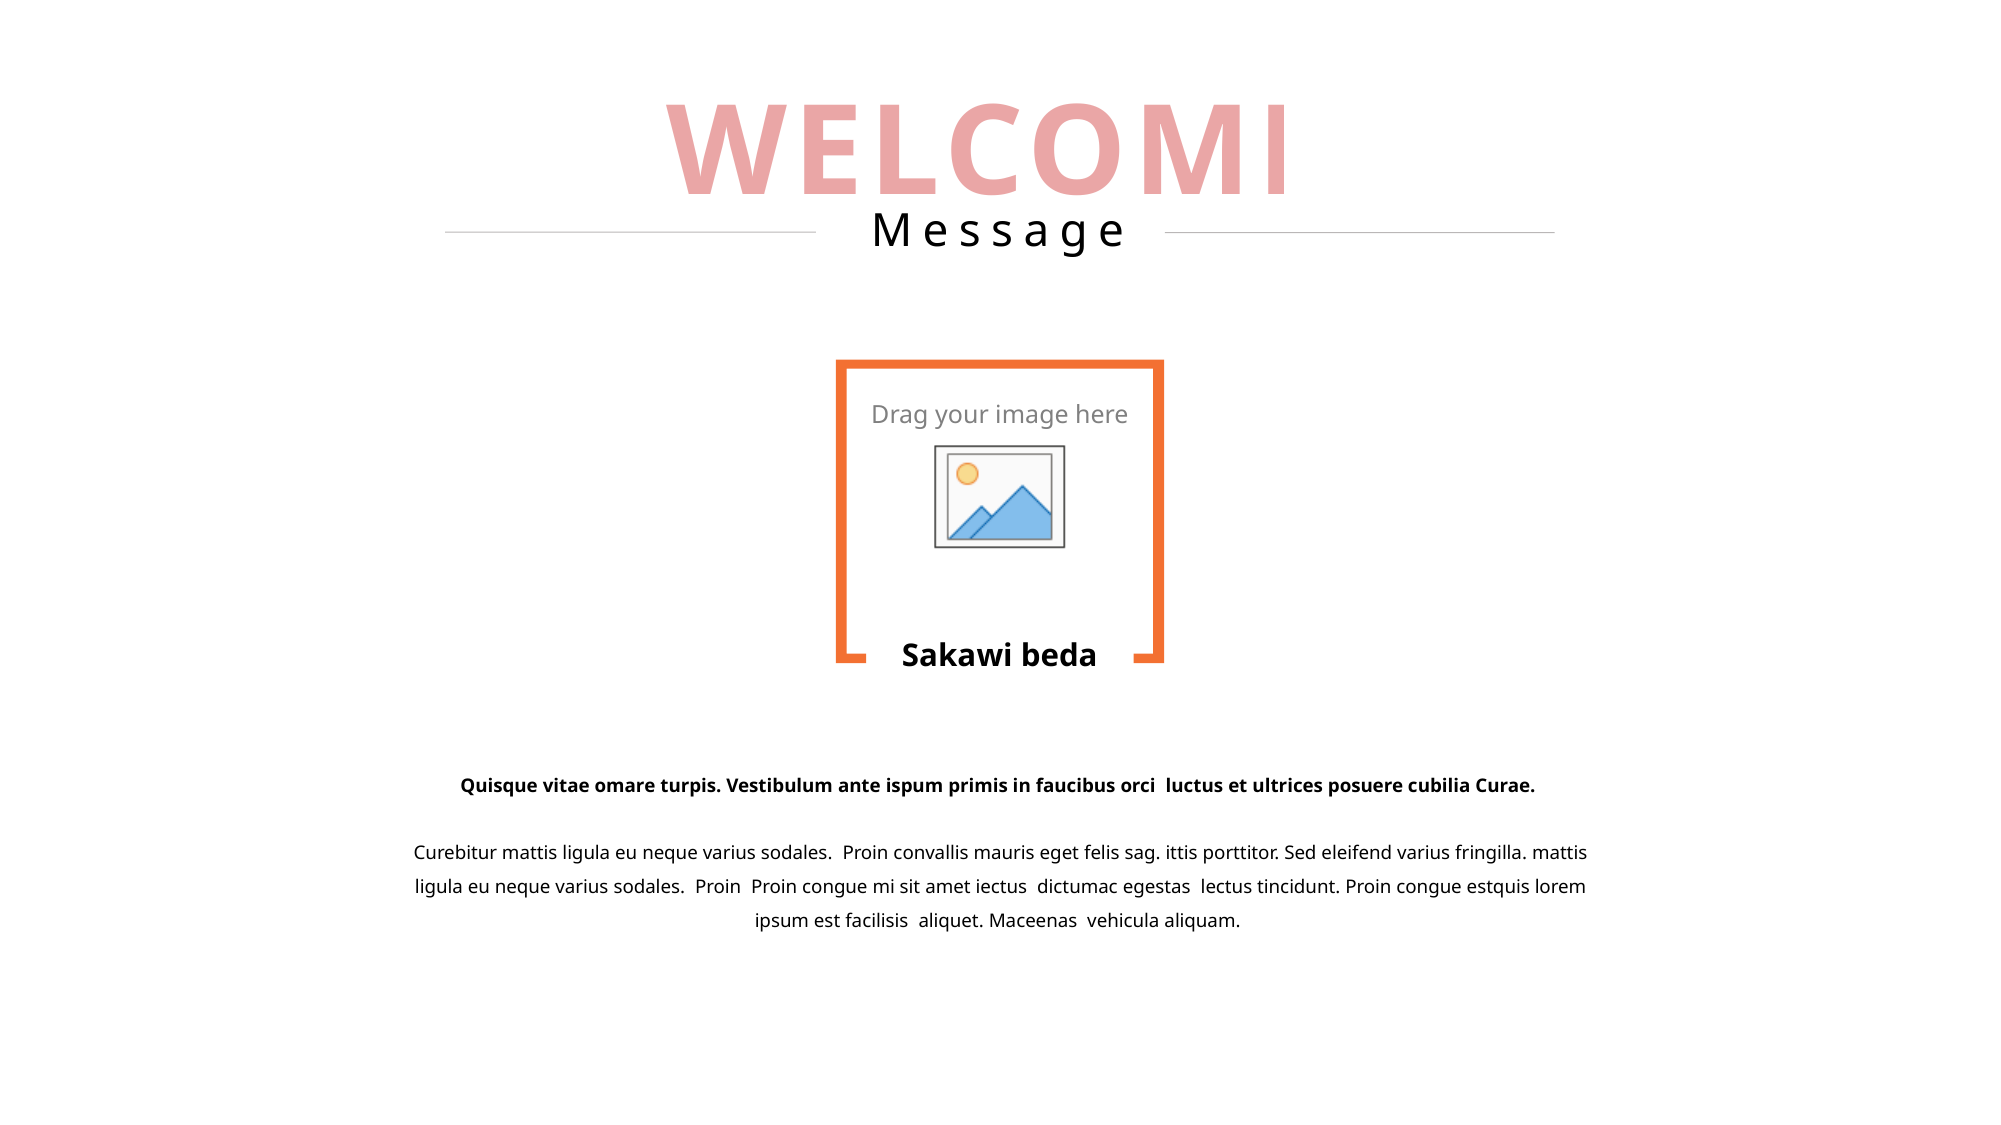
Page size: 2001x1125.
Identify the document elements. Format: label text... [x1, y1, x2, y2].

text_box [445, 61, 1555, 264]
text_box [835, 359, 1165, 681]
picture [867, 391, 1133, 604]
text_box Quisque vitae omare turpis. Vestibulum ante ispum primis in faucibus orci luctus et ultrices posuere cubilia Curae. Curebitur mattis ligula eu neque varius sodales. Proin convallis mauris eget felis sag. ittis porttitor. Sed eleifend varius fringilla. mattis ligula eu neque varius sodales. Proin Proin congue mi sit amet iectus dictumac egestas lectus tincidunt. Proin congue estquis lorem ipsum est facilisis aliquet. Maceenas vehicula aliquam. [378, 754, 1622, 939]
